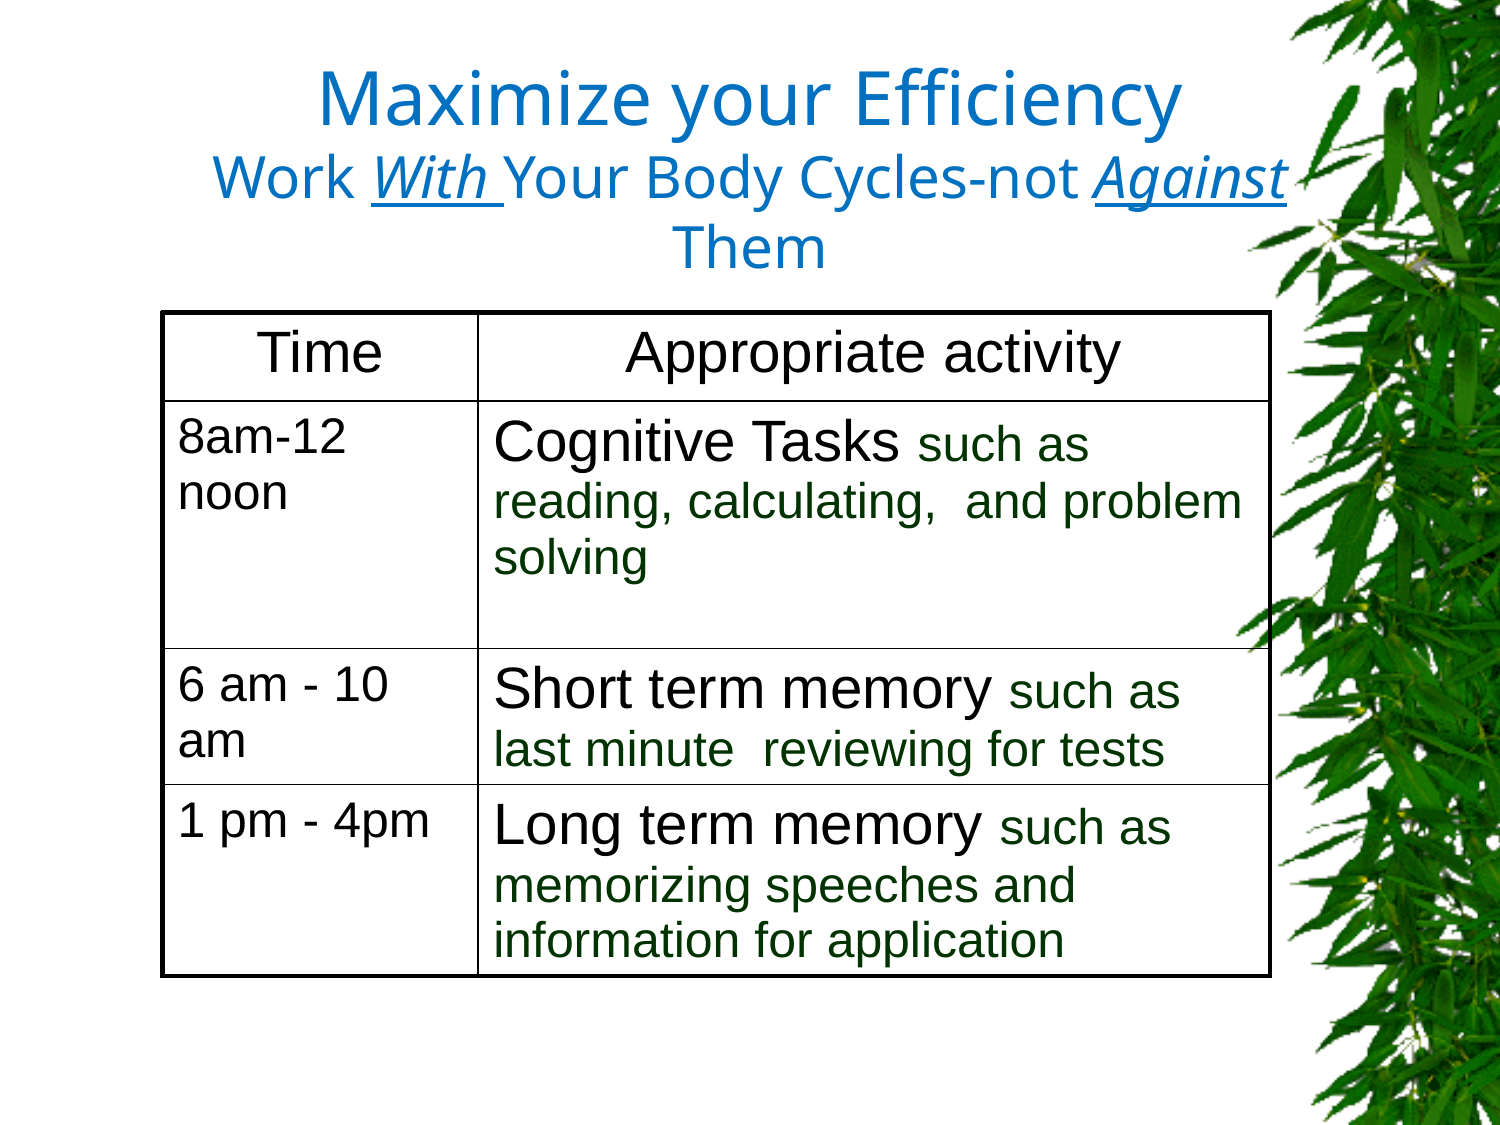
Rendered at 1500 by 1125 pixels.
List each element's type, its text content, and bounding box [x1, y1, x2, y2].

table_cell Short term memory such as last minute reviewing for tests [479, 649, 1268, 784]
title Maximize your Efficiency Work With Your Body Cycles-not Against Them [112, 39, 1388, 288]
table_header Appropriate activity [479, 315, 1268, 400]
table_header Time [165, 315, 477, 400]
picture [1206, 0, 1500, 1125]
table_cell Long term memory such as memorizing speeches and information for application [479, 785, 1268, 974]
table_cell 8am-12 noon [165, 402, 477, 648]
table_cell Cognitive Tasks such as reading, calculating, and problem solving [479, 402, 1268, 648]
table_cell 6 am - 10 am [165, 649, 477, 784]
table_cell 1 pm - 4pm [165, 785, 477, 974]
